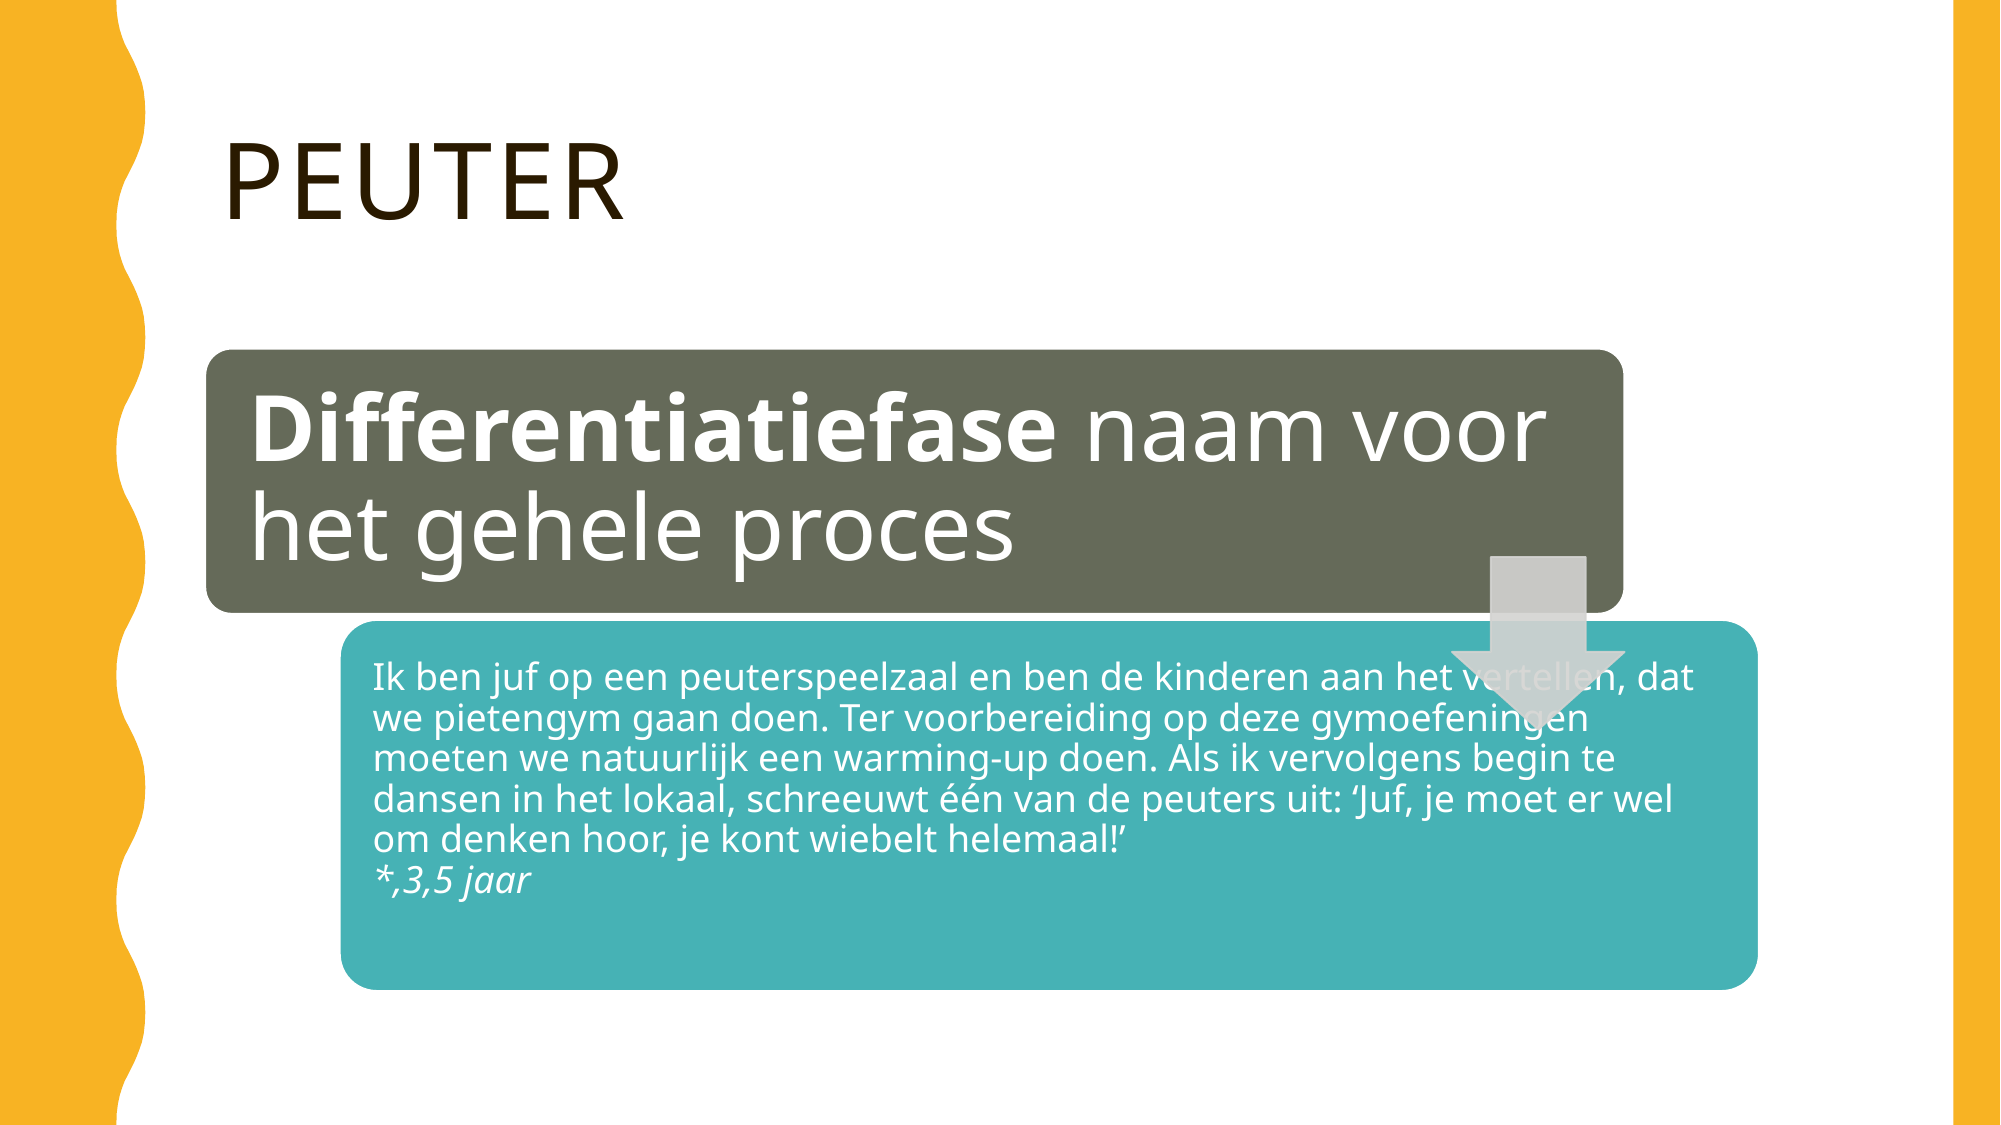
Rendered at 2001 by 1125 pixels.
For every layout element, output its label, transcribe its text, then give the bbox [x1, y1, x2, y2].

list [205, 374, 1875, 965]
text_box [117, 0, 1952, 1125]
title Peuter [205, 62, 1875, 308]
text_box [1952, 0, 2000, 1125]
text_box [0, 0, 146, 1125]
